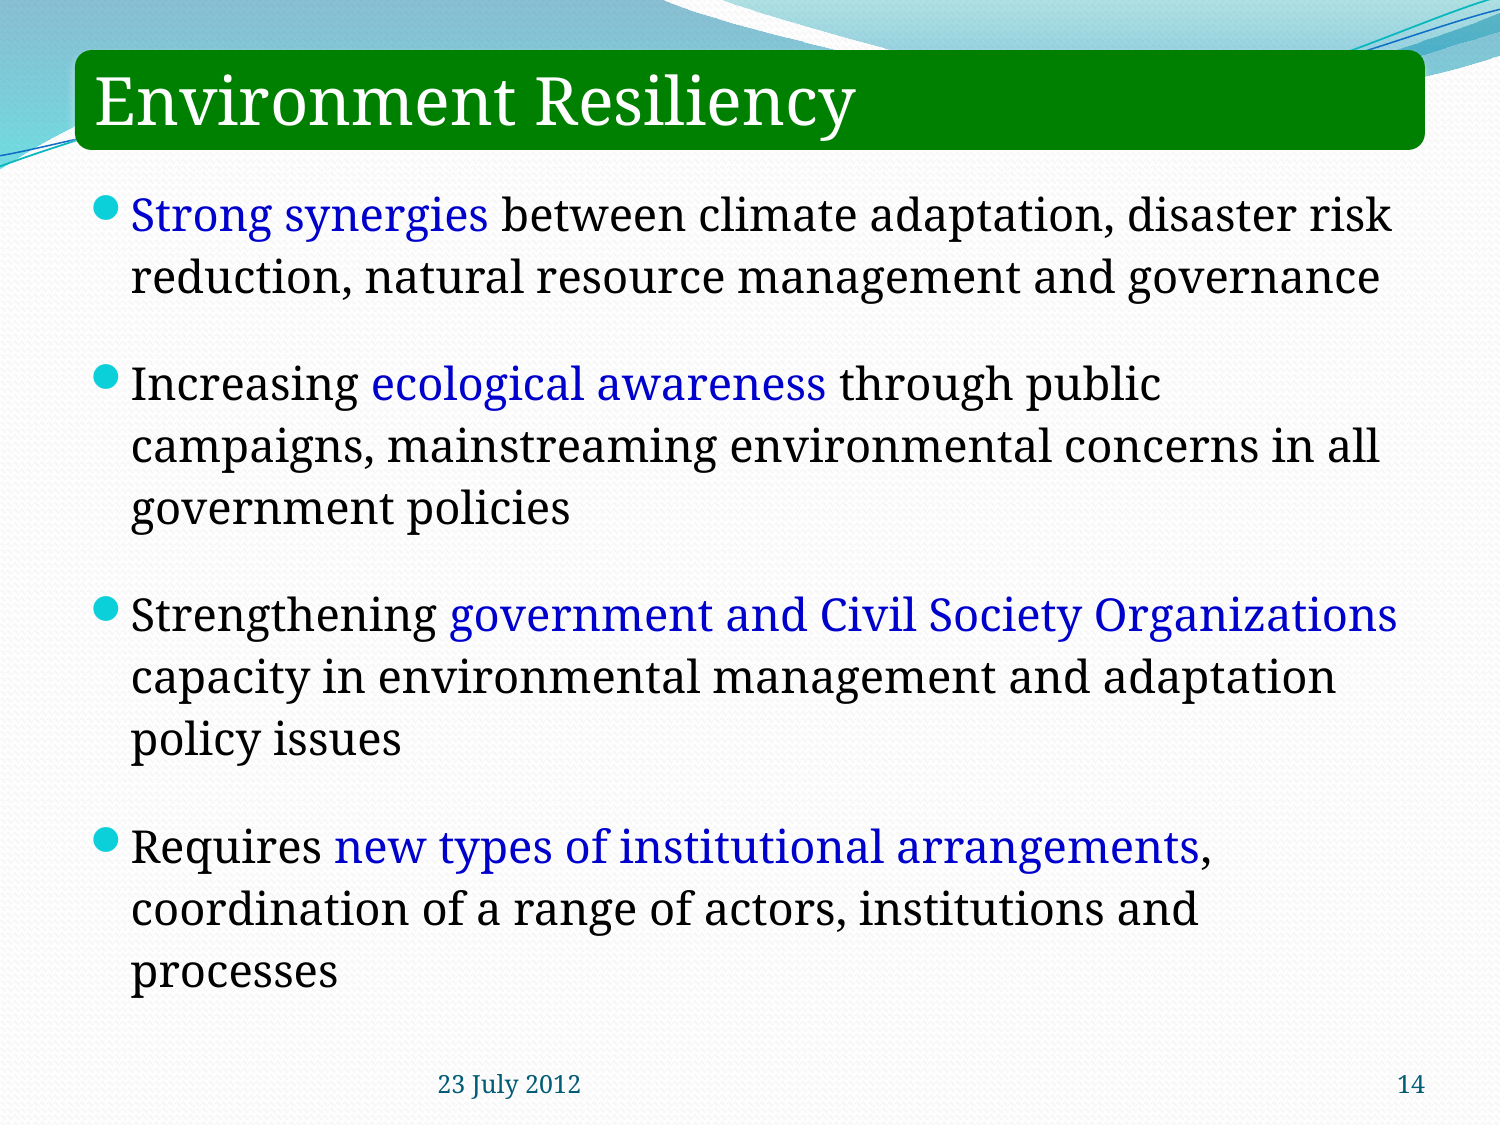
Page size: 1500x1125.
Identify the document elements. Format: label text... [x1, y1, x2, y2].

footer 23 July 2012 [437, 1042, 988, 1103]
slide_number 14 [1299, 1042, 1425, 1103]
list Strong synergies between climate adaptation, disaster risk reduction, natural resource management and governance Increasing ecological awareness through public campaigns, mainstreaming environmental concerns in all government policies Strengthening government and Civil Society Organizations capacity in environmental management and adaptation policy issues Requires new types of institutional arrangements, coordination of a range of actors, institutions and processes [75, 174, 1425, 1050]
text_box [74, 49, 1426, 151]
